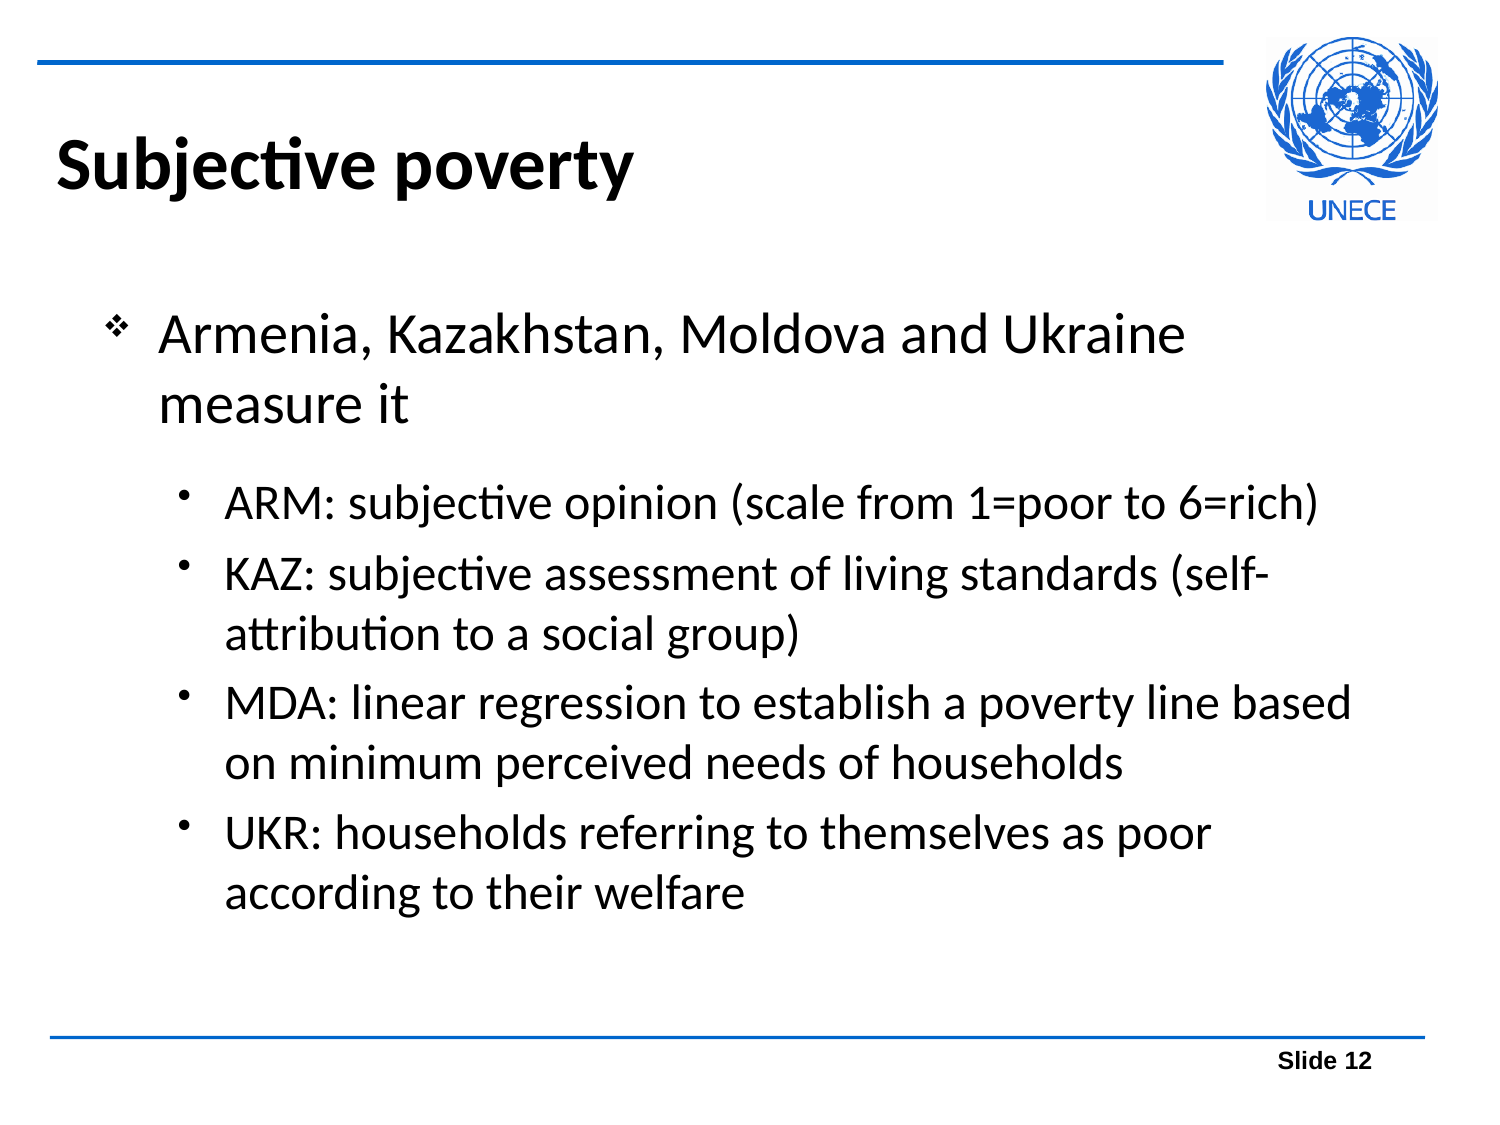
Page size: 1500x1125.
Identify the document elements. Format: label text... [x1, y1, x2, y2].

title Subjective poverty [41, 78, 1204, 241]
list Armenia, Kazakhstan, Moldova and Ukraine measure it ARM: subjective opinion (scale from 1=poor to 6=rich) KAZ: subjective assessment of living standards (self-attribution to a social group) MDA: linear regression to establish a poverty line based on minimum perceived needs of households UKR: households referring to themselves as poor according to their welfare [87, 287, 1388, 1000]
picture [1266, 37, 1438, 221]
